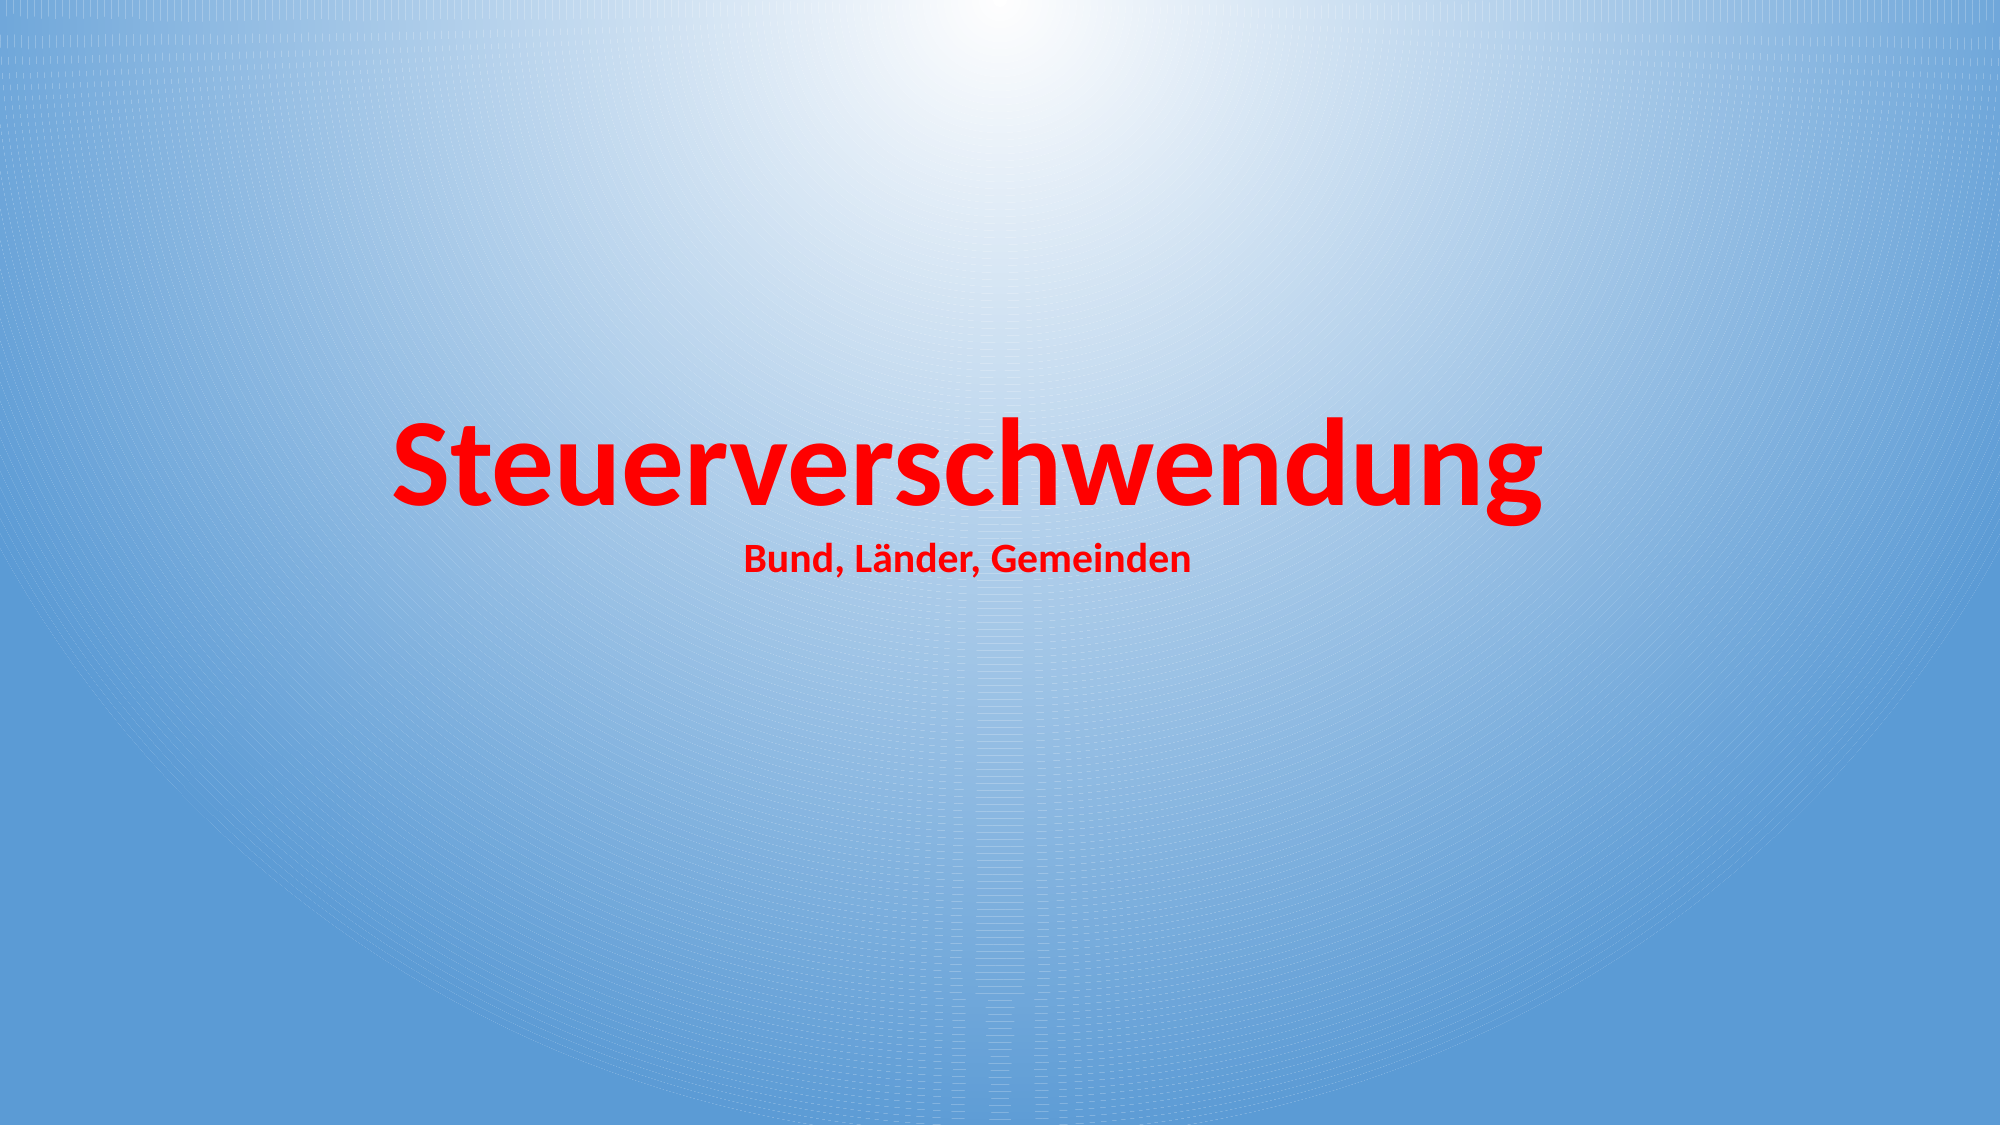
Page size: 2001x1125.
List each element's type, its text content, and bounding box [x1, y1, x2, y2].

text_box Steuerverschwendung Bund, Länder, Gemeinden [376, 373, 1560, 589]
